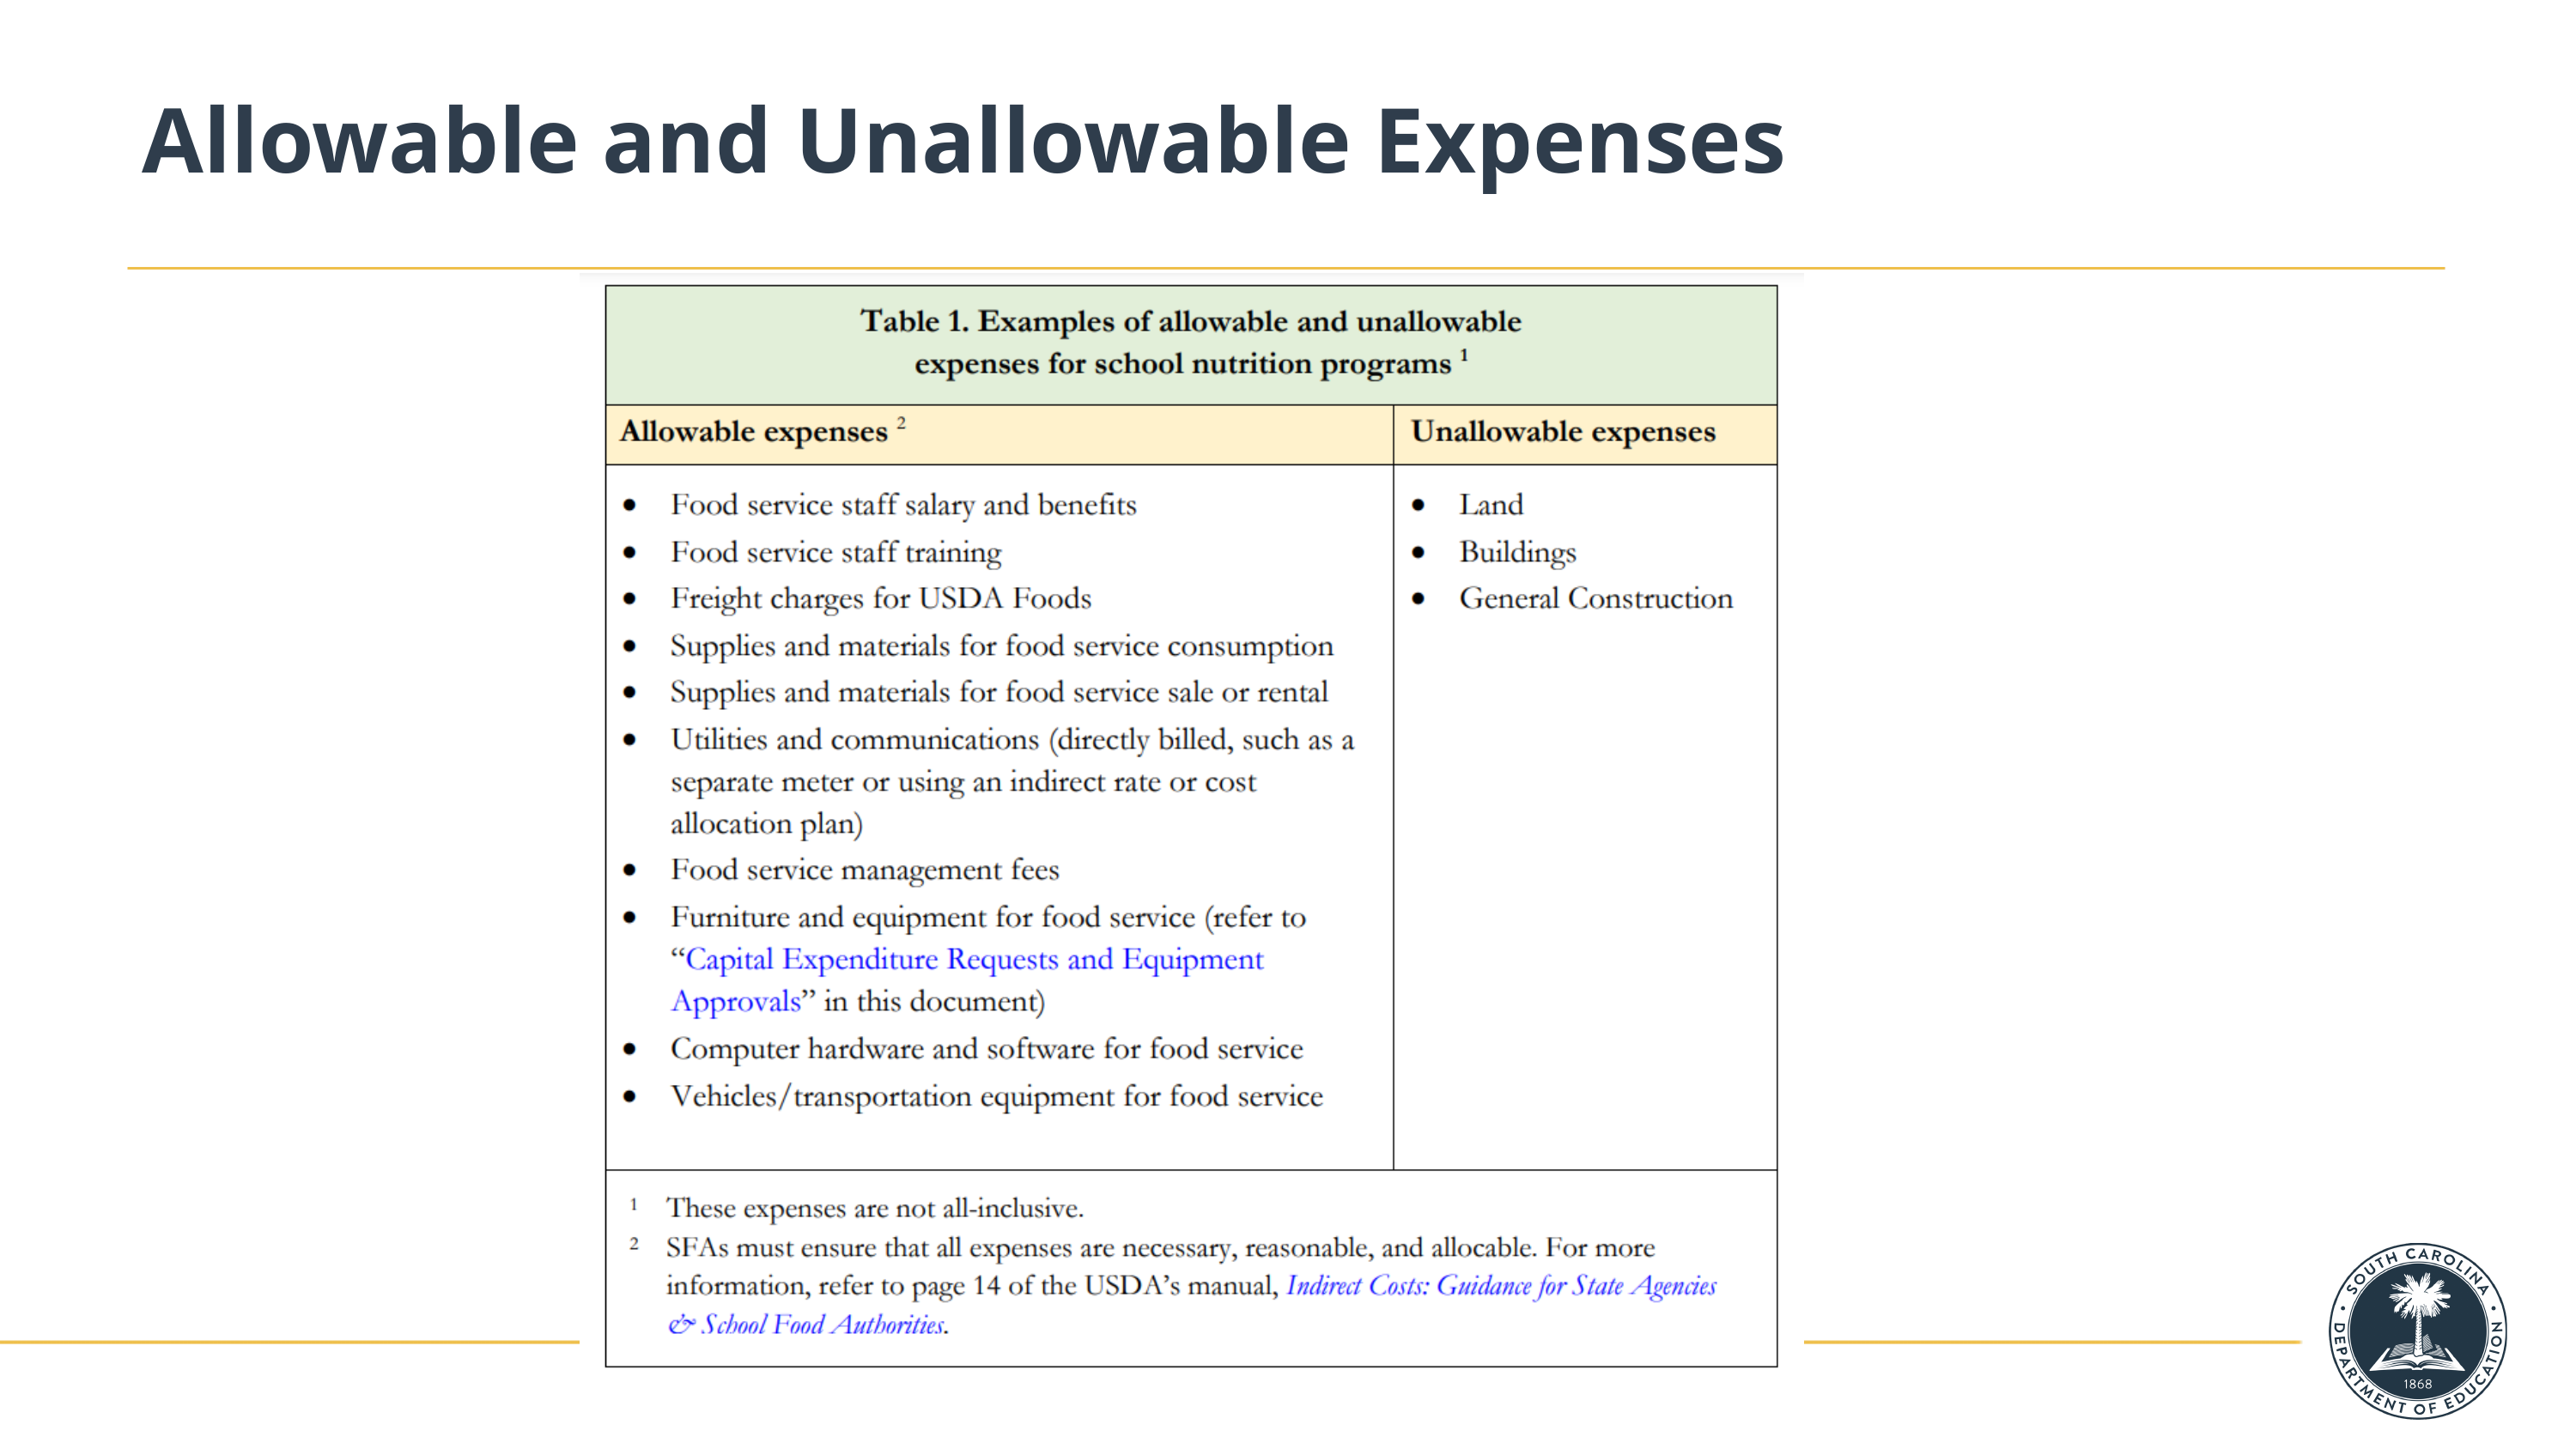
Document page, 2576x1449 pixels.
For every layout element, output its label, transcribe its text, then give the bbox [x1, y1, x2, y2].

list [579, 273, 1805, 1373]
picture [2329, 1243, 2507, 1420]
title Allowable and Unallowable Expenses [129, 76, 2447, 232]
